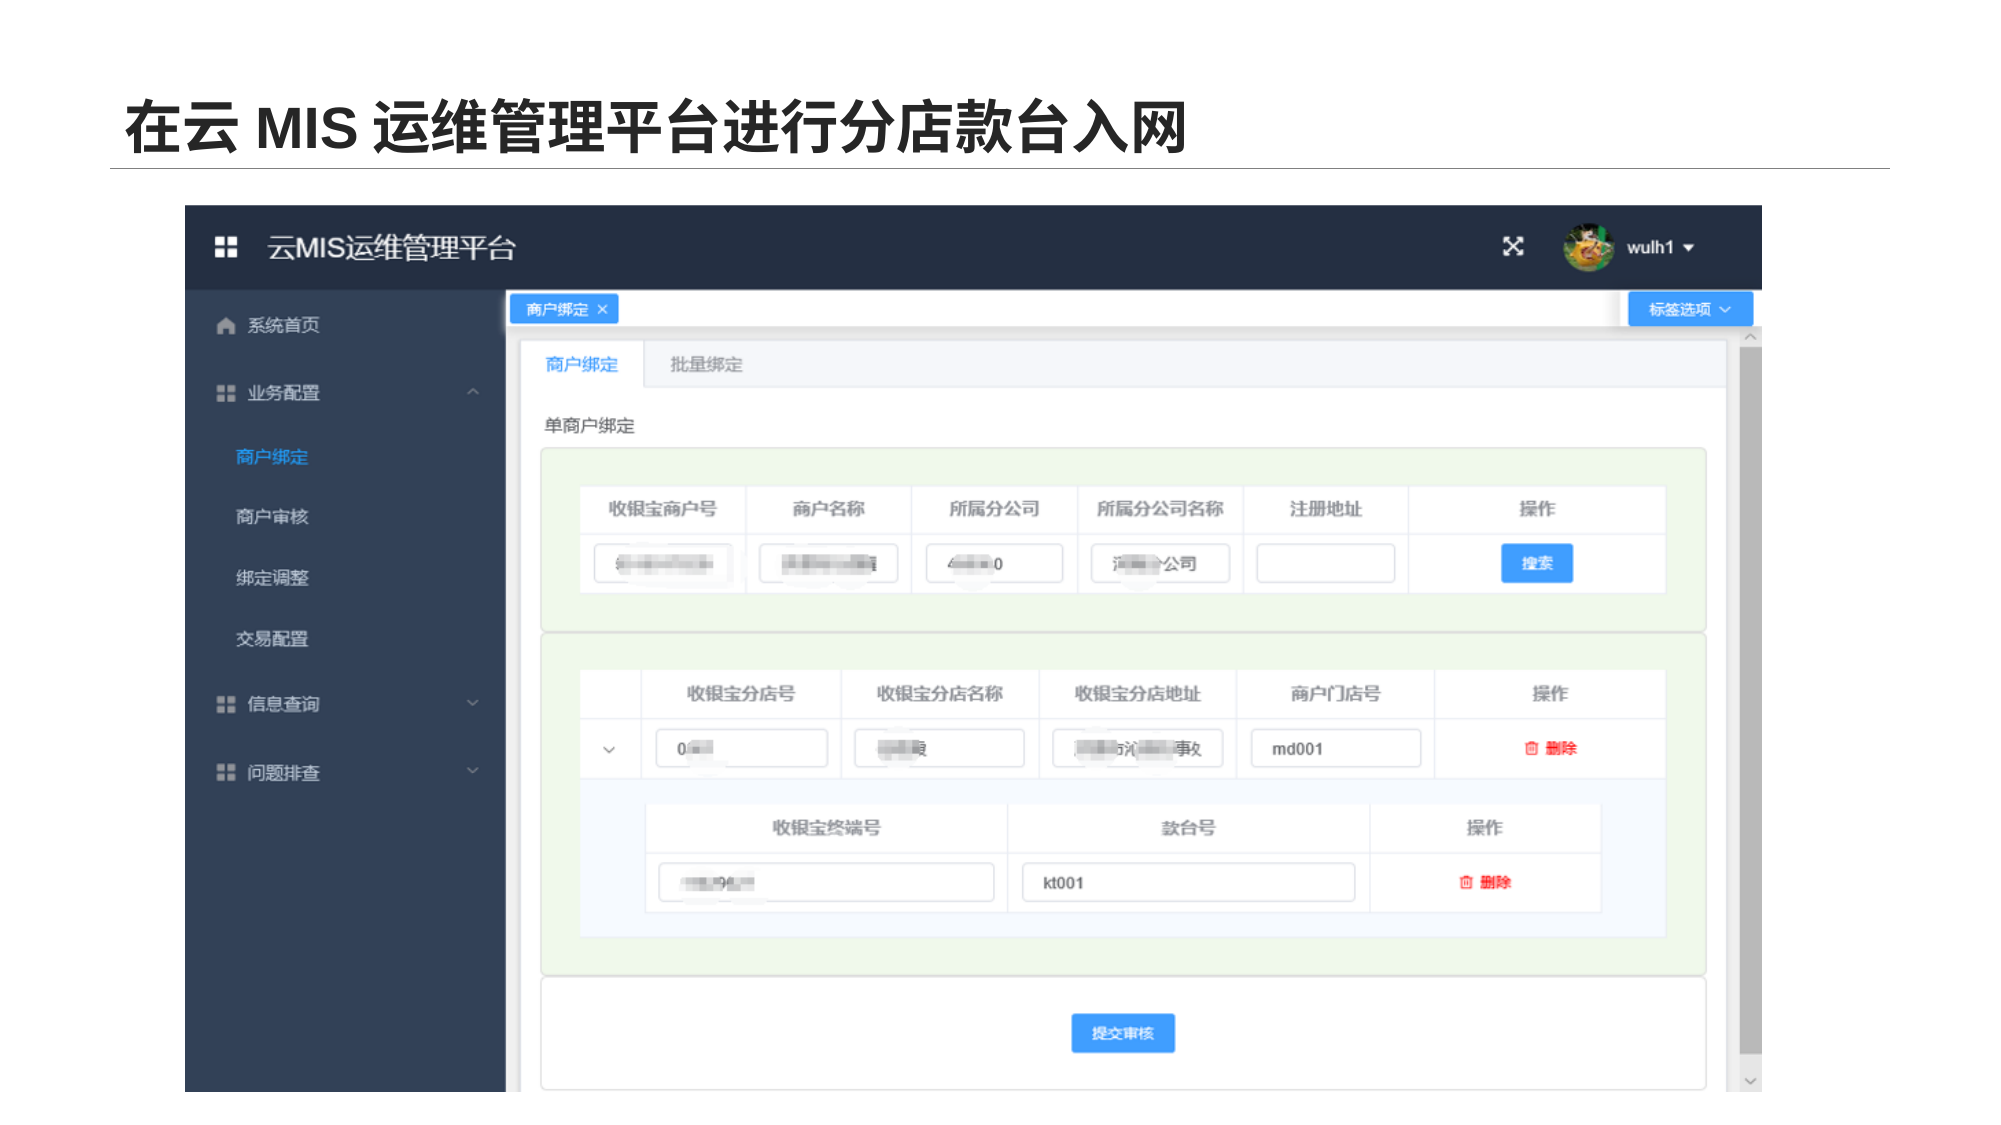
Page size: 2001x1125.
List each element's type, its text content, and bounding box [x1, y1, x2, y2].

text_box 在云MIS运维管理平台进行分店款台入网 [109, 0, 1890, 169]
picture [185, 204, 1762, 1092]
